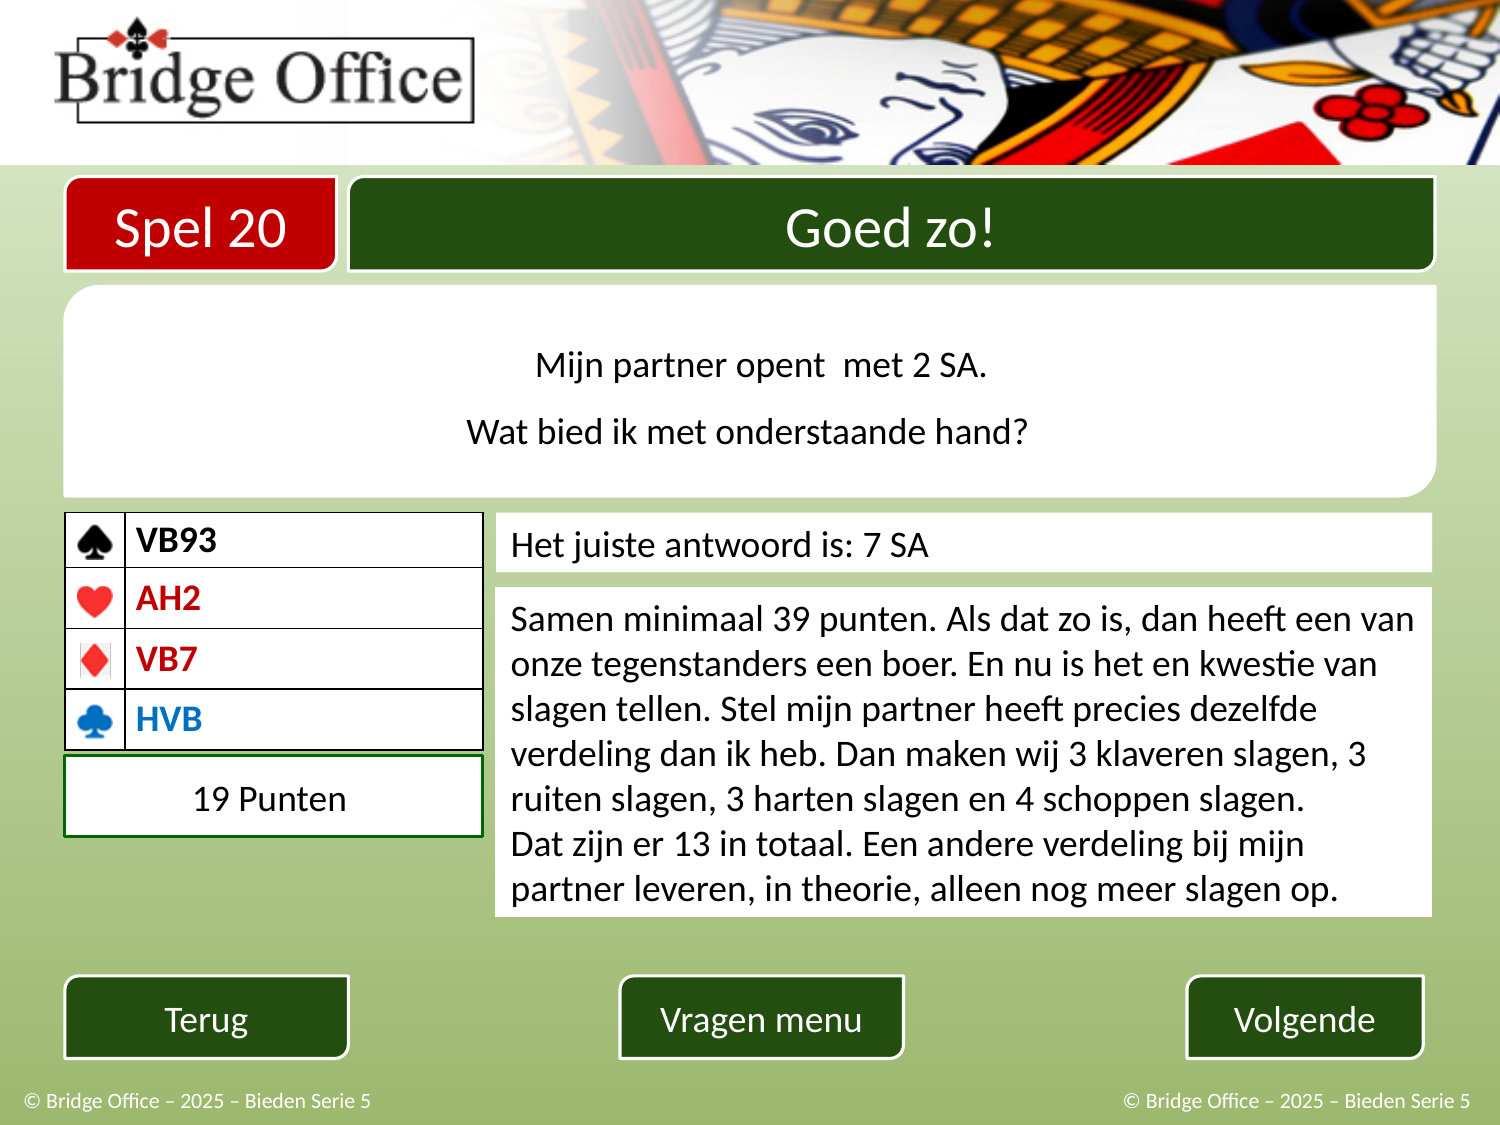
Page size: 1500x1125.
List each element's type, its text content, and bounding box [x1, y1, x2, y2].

table_cell VB7 [126, 629, 482, 688]
text_box Volgende [1185, 974, 1425, 1061]
text_box Goed zo! [346, 178, 1437, 273]
text_box Samen minimaal 39 punten. Als dat zo is, dan heeft een van onze tegenstanders een boer. En nu is het en kwestie van slagen tellen. Stel mijn partner heeft precies dezelfde verdeling dan ik heb. Dan maken wij 3 klaveren slagen, 3 ruiten slagen, 3 harten slagen en 4 schoppen slagen. Dat zijn er 13 in totaal. Een andere verdeling bij mijn partner leveren, in theorie, alleen nog meer slagen op. [495, 587, 1432, 917]
text_box © Bridge Office – 2025 – Bieden Serie 5 [8, 1079, 393, 1121]
table_header [66, 513, 124, 567]
table_cell HVB [126, 690, 482, 749]
text_box Het juiste antwoord is: 7 SA [496, 512, 1433, 573]
table_cell [66, 568, 124, 628]
text_box [63, 284, 1437, 498]
text_box Mijn partner opent met 2 SA. [508, 332, 1015, 393]
table_header VB93 [126, 513, 482, 567]
text_box 19 Punten [63, 754, 484, 838]
text_box Wat bied ik met onderstaande hand? [451, 399, 1072, 460]
text_box Terug [63, 974, 350, 1061]
table_cell [66, 690, 124, 749]
picture [77, 524, 114, 561]
table_cell [66, 629, 124, 688]
picture [77, 585, 114, 618]
picture [77, 703, 114, 740]
picture [77, 643, 114, 679]
text_box Vragen menu [618, 974, 906, 1061]
text_box Spel 20 [63, 178, 339, 273]
picture [0, 0, 1500, 166]
table_cell AH2 [126, 568, 482, 628]
text_box © Bridge Office – 2025 – Bieden Serie 5 [1107, 1079, 1500, 1121]
